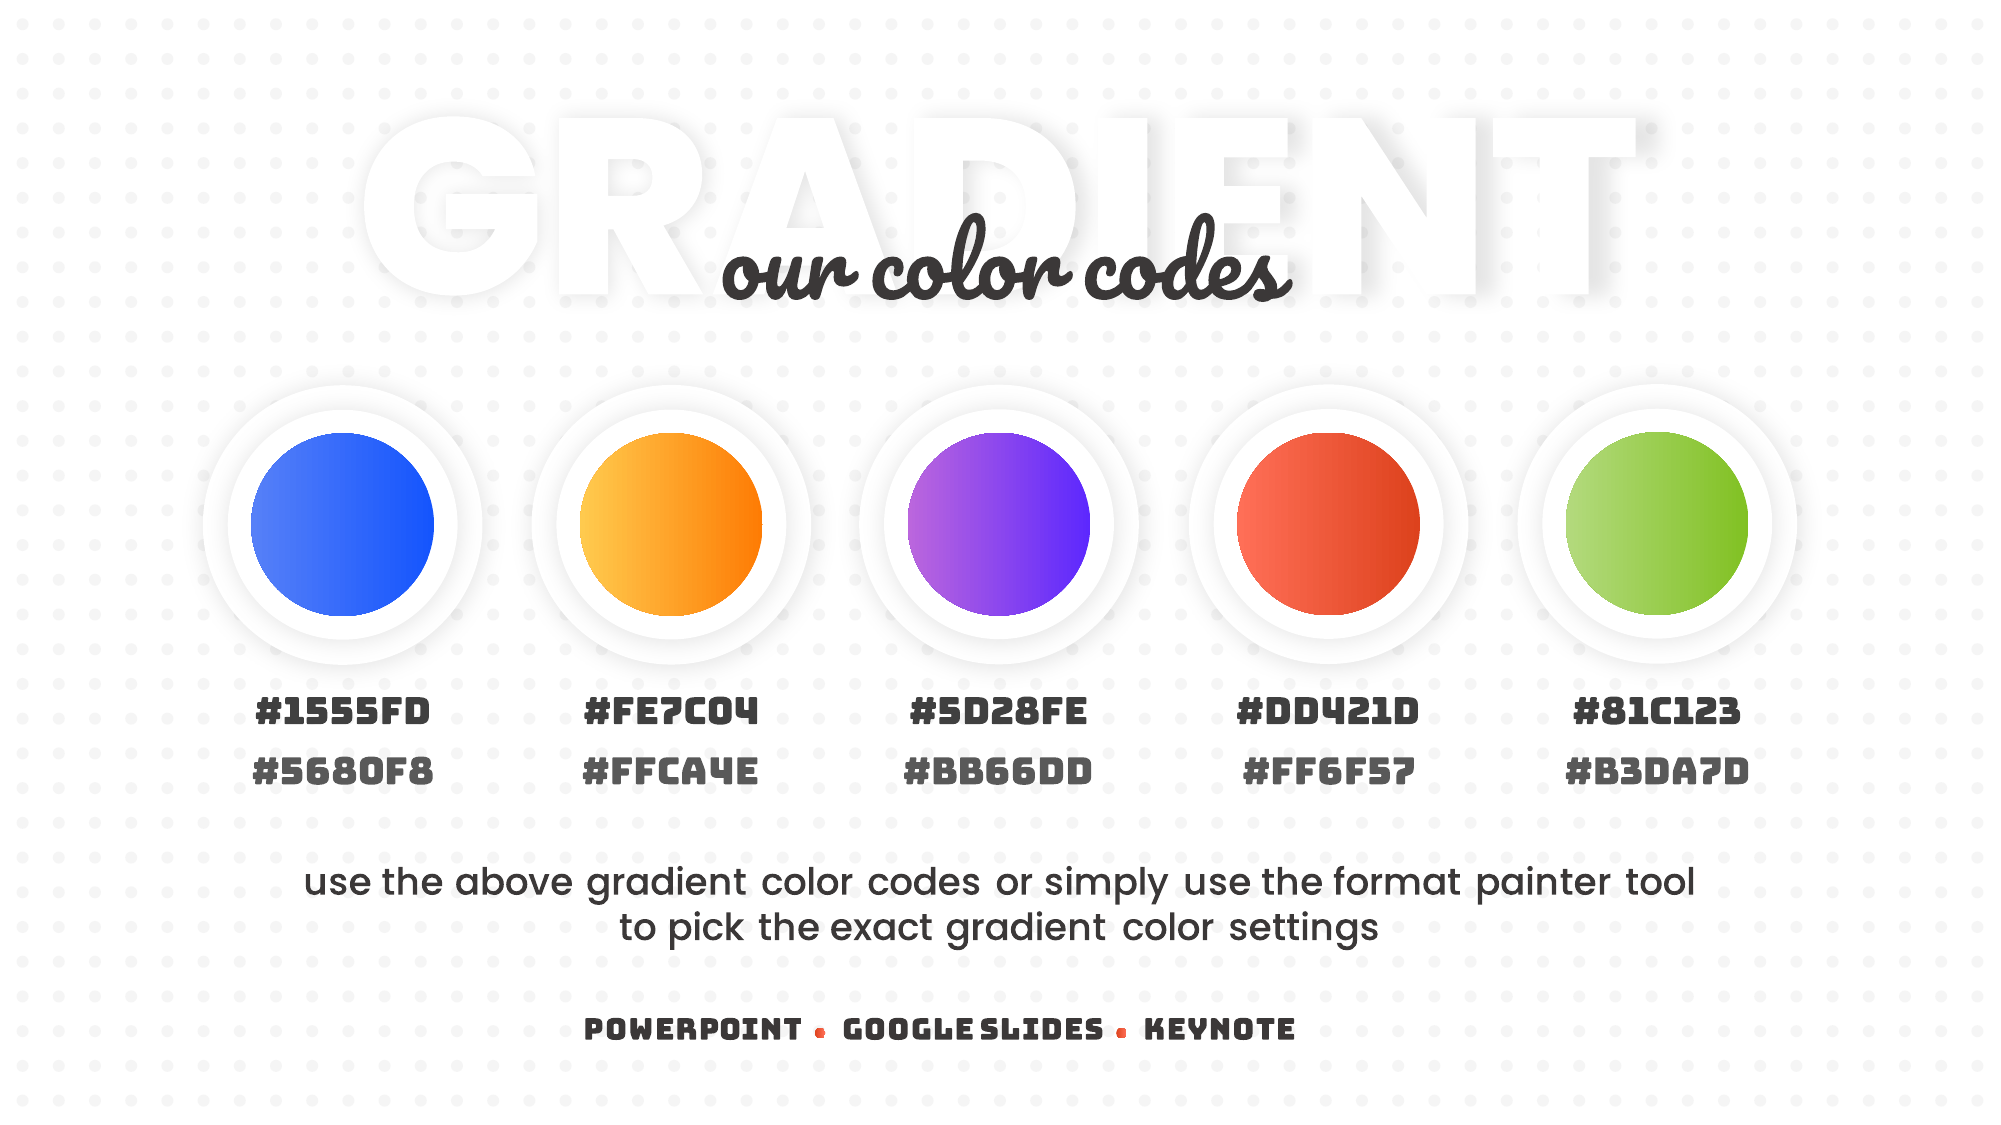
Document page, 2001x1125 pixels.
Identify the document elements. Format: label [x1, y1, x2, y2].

text_box [1044, 872, 1064, 897]
text_box [1332, 864, 1369, 897]
text_box [1177, 917, 1215, 942]
text_box [906, 431, 1092, 617]
text_box [1035, 910, 1044, 941]
text_box [226, 408, 459, 641]
text_box [585, 1017, 1295, 1041]
text_box [1573, 696, 1740, 725]
text_box [348, 872, 372, 897]
text_box [381, 867, 396, 896]
text_box [586, 872, 610, 906]
text_box [1536, 872, 1558, 896]
text_box [530, 383, 813, 666]
text_box [1598, 872, 1612, 896]
text_box [612, 872, 649, 897]
text_box [633, 917, 657, 942]
text_box [1688, 866, 1694, 896]
text_box [797, 917, 820, 942]
text_box [420, 872, 444, 897]
text_box [1169, 911, 1175, 941]
text_box [1236, 431, 1422, 617]
text_box [1243, 757, 1414, 785]
text_box [972, 911, 1034, 942]
text_box [732, 867, 747, 896]
text_box [1139, 866, 1170, 906]
text_box [945, 917, 970, 952]
text_box [702, 911, 747, 942]
text_box [910, 696, 1087, 725]
text_box [761, 872, 807, 897]
text_box [1075, 872, 1111, 896]
text_box [1122, 917, 1168, 942]
text_box [364, 116, 1636, 303]
text_box [1237, 697, 1418, 725]
text_box [830, 917, 853, 942]
text_box [816, 872, 854, 897]
text_box [1541, 407, 1774, 640]
text_box [397, 865, 419, 896]
text_box [550, 872, 573, 897]
text_box [684, 872, 708, 897]
text_box [1639, 872, 1687, 897]
text_box [618, 913, 633, 942]
text_box [1261, 867, 1275, 896]
text_box [1516, 383, 1799, 665]
text_box [1526, 864, 1534, 896]
text_box [669, 917, 693, 951]
text_box [584, 696, 758, 725]
text_box [252, 756, 433, 785]
text_box [1208, 872, 1252, 897]
text_box [1069, 917, 1091, 942]
text_box [1272, 913, 1300, 942]
text_box [1020, 872, 1034, 896]
text_box [693, 910, 702, 941]
text_box [1184, 873, 1206, 897]
text_box [1044, 917, 1067, 942]
text_box [650, 865, 674, 897]
text_box [867, 865, 981, 897]
text_box [255, 697, 429, 725]
text_box [1092, 913, 1107, 942]
text_box [328, 872, 348, 897]
text_box [1334, 917, 1379, 952]
text_box [578, 432, 764, 617]
text_box [1065, 864, 1073, 896]
text_box [1114, 872, 1138, 906]
text_box [1301, 910, 1309, 941]
text_box [773, 911, 795, 942]
text_box [858, 383, 1140, 666]
text_box [1422, 867, 1461, 897]
text_box [851, 918, 874, 942]
text_box [201, 384, 484, 666]
text_box [455, 872, 479, 897]
text_box [1564, 431, 1750, 617]
text_box [1228, 917, 1248, 942]
text_box [1559, 867, 1597, 897]
text_box [481, 865, 551, 897]
text_box [1248, 917, 1272, 942]
text_box [872, 917, 896, 942]
text_box [709, 872, 731, 896]
text_box [1276, 865, 1298, 896]
text_box [1311, 917, 1333, 942]
text_box [1625, 867, 1639, 896]
text_box [250, 432, 436, 618]
text_box [1565, 757, 1749, 785]
text_box [1187, 383, 1470, 666]
text_box [883, 408, 1115, 641]
text_box [995, 872, 1019, 897]
text_box [1370, 872, 1421, 896]
text_box [1300, 872, 1323, 897]
text_box [757, 913, 772, 942]
text_box [676, 864, 684, 896]
text_box [897, 913, 933, 942]
text_box [304, 873, 326, 897]
text_box [1476, 872, 1524, 906]
text_box [555, 408, 788, 641]
text_box [1212, 407, 1445, 640]
text_box [904, 757, 1092, 785]
text_box [582, 757, 758, 785]
text_box [808, 866, 815, 896]
